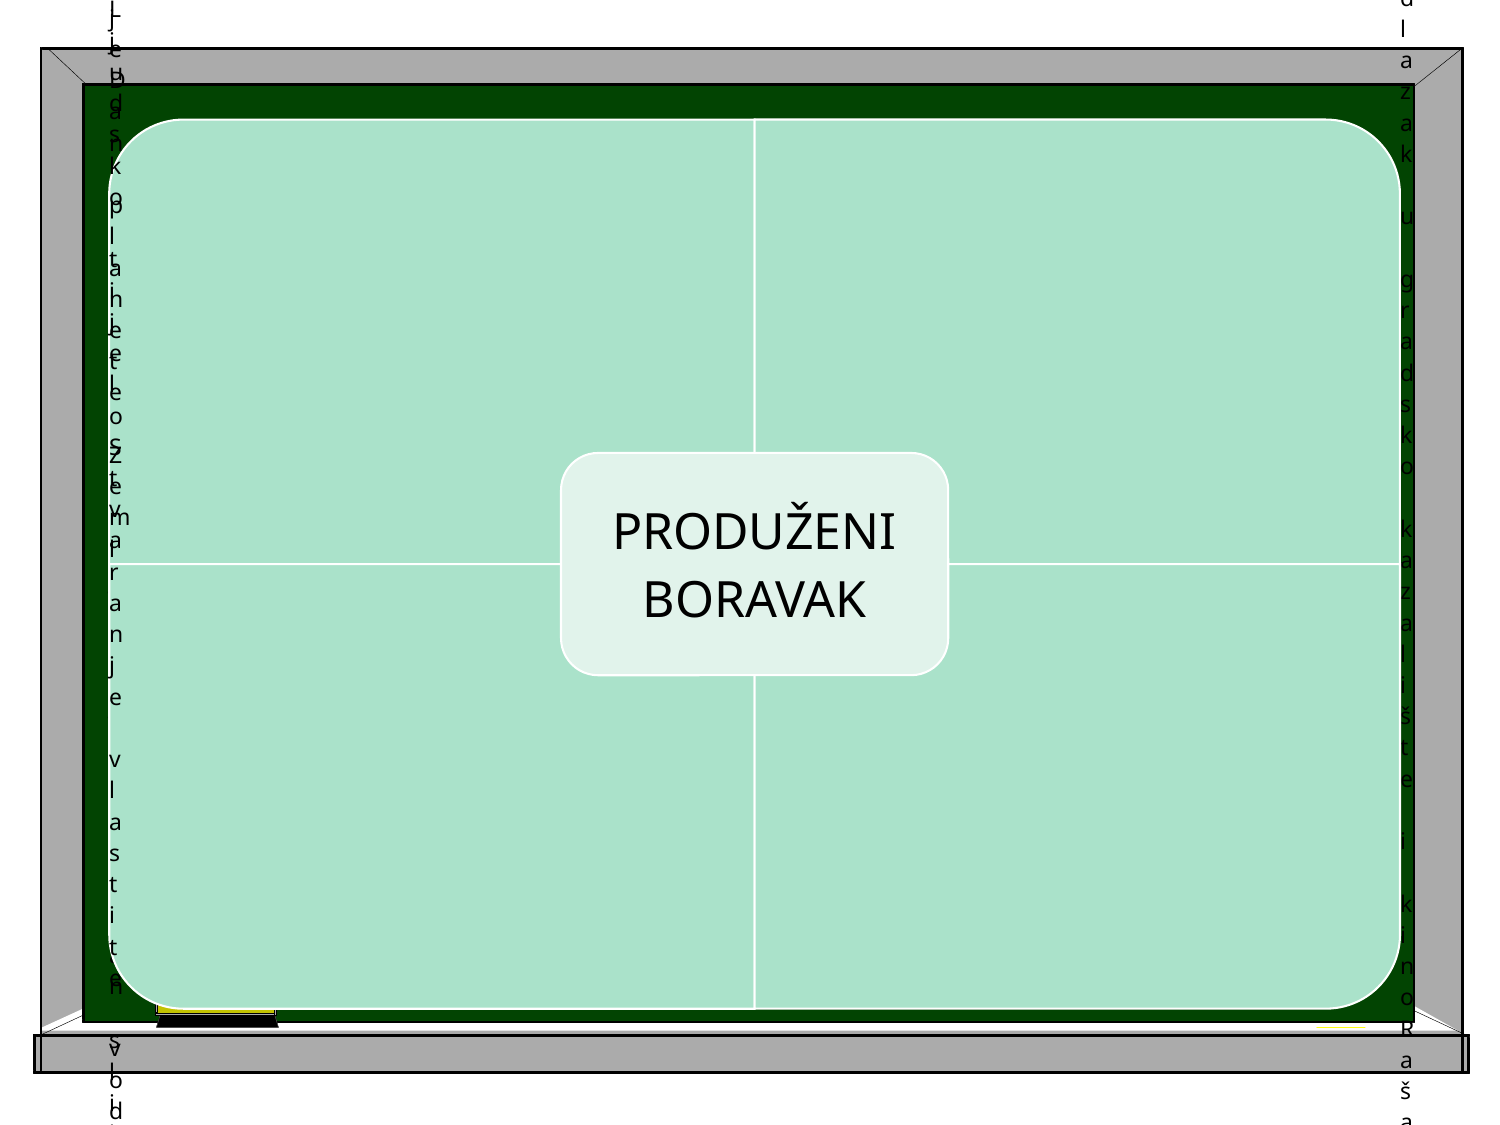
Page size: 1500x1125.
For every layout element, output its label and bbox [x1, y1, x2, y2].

list [109, 119, 1400, 1009]
